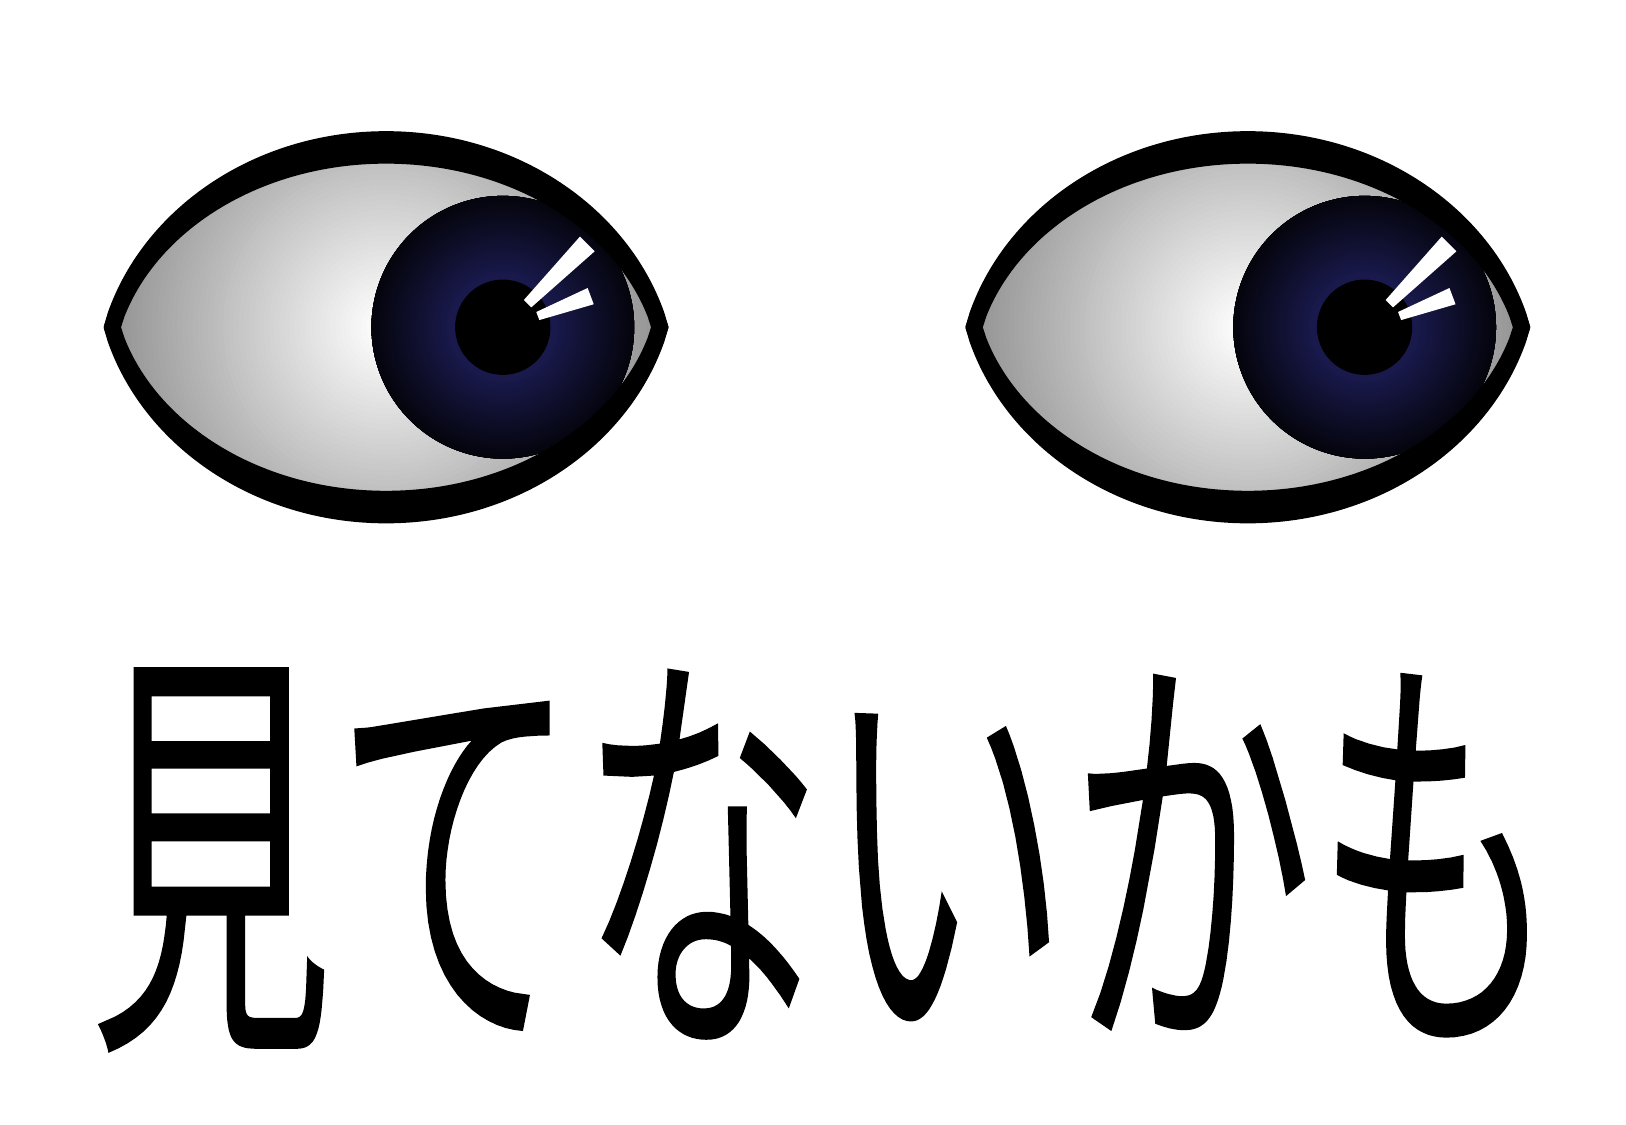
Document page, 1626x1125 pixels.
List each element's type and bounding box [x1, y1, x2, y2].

text_box [106, 134, 1528, 521]
